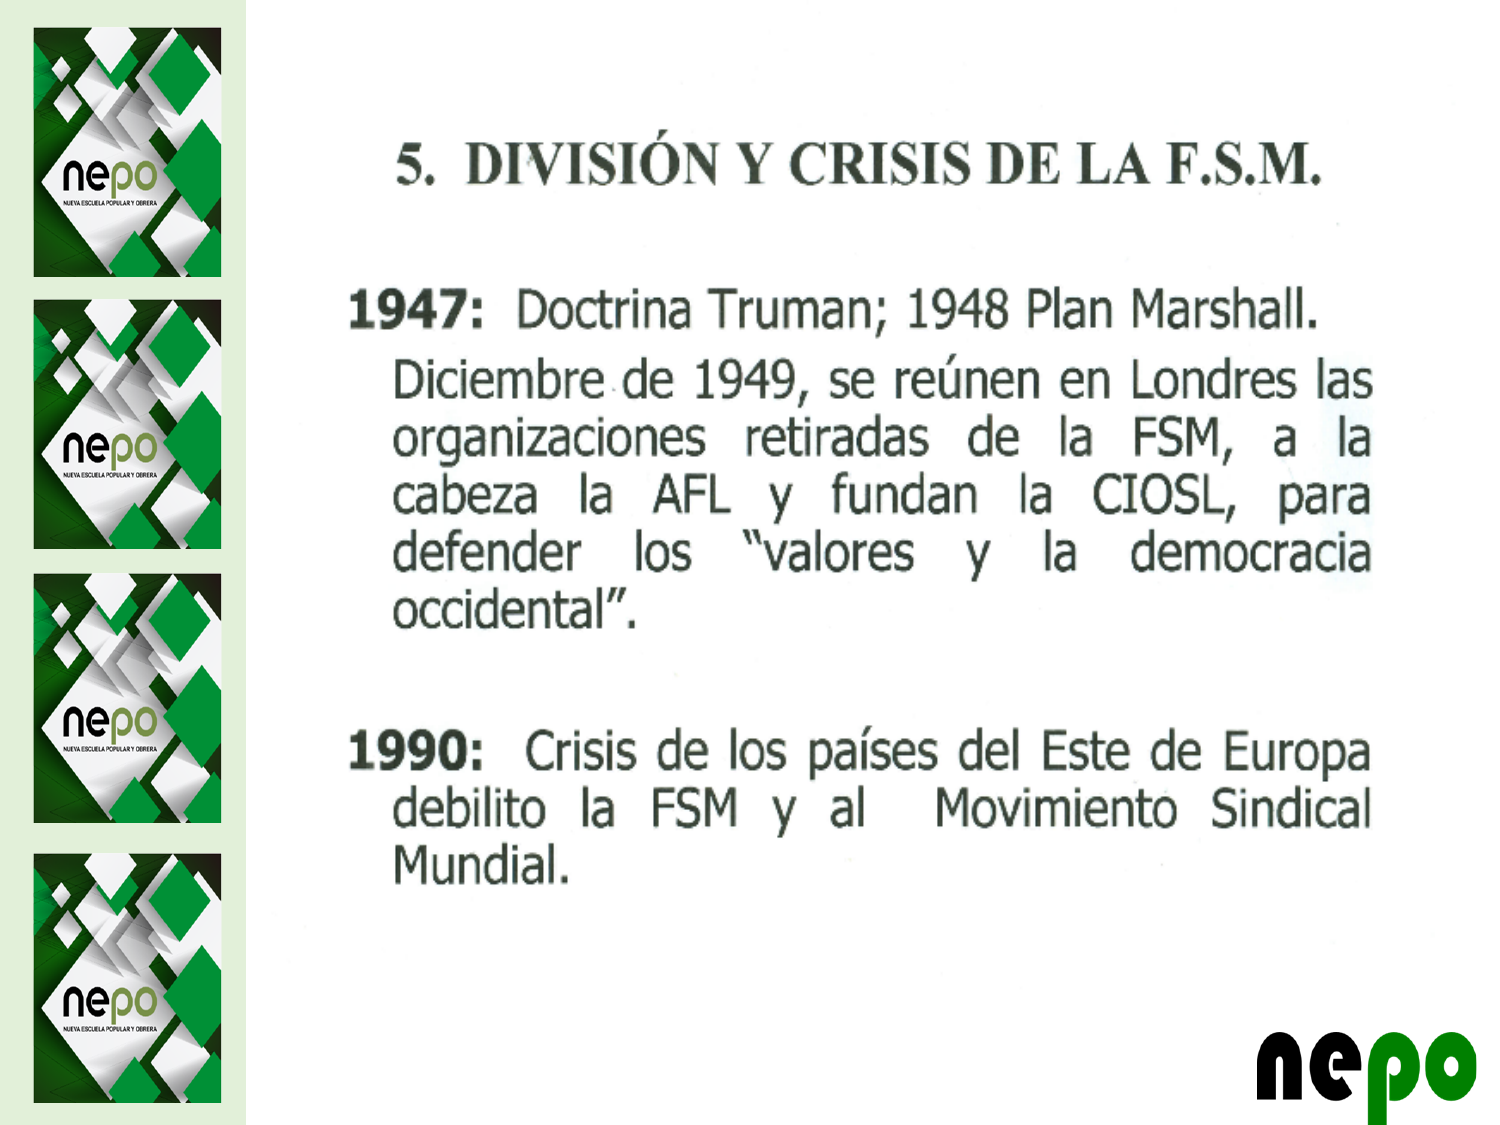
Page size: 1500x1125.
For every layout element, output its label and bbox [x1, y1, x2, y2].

picture [1257, 1032, 1477, 1125]
picture [0, 0, 246, 1125]
list [253, 0, 1459, 995]
